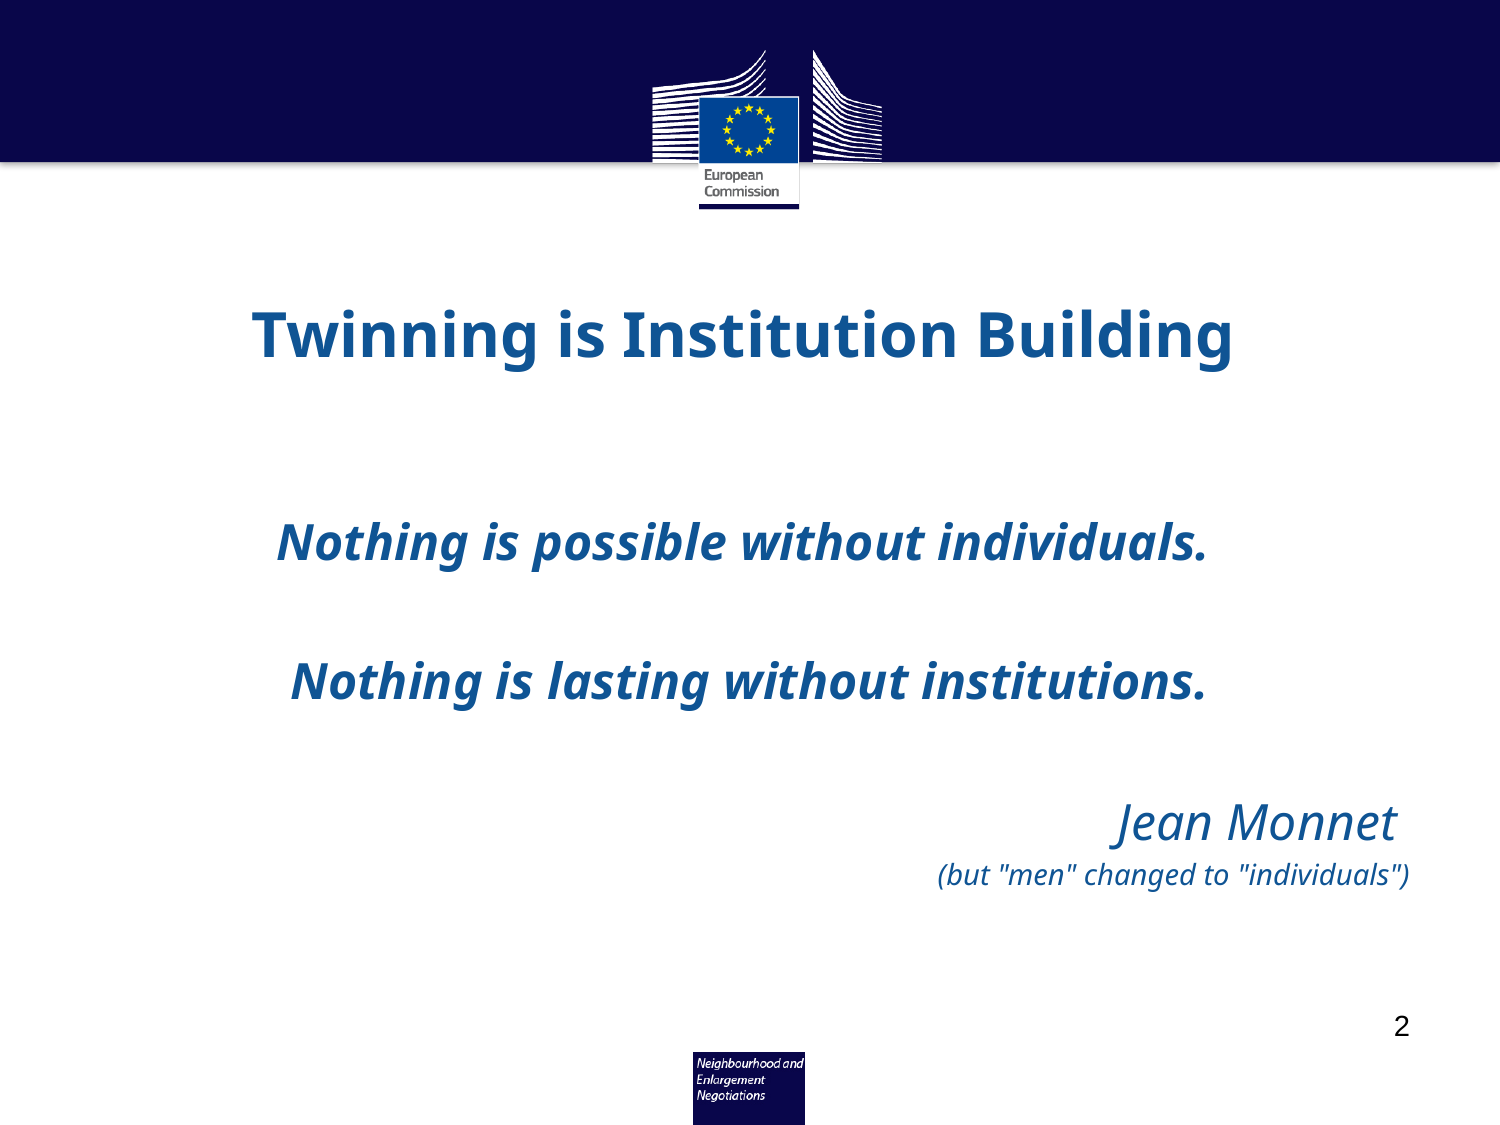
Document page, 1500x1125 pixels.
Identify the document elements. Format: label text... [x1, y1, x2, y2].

list Nothing is possible without individuals. Nothing is lasting without institutions. Jean Monnet (but "men" changed to "individuals") [74, 432, 1426, 988]
slide_number 2 [1074, 999, 1426, 1078]
picture [693, 1052, 805, 1125]
title Twinning is Institution Building [76, 255, 1428, 410]
picture [615, 50, 882, 255]
